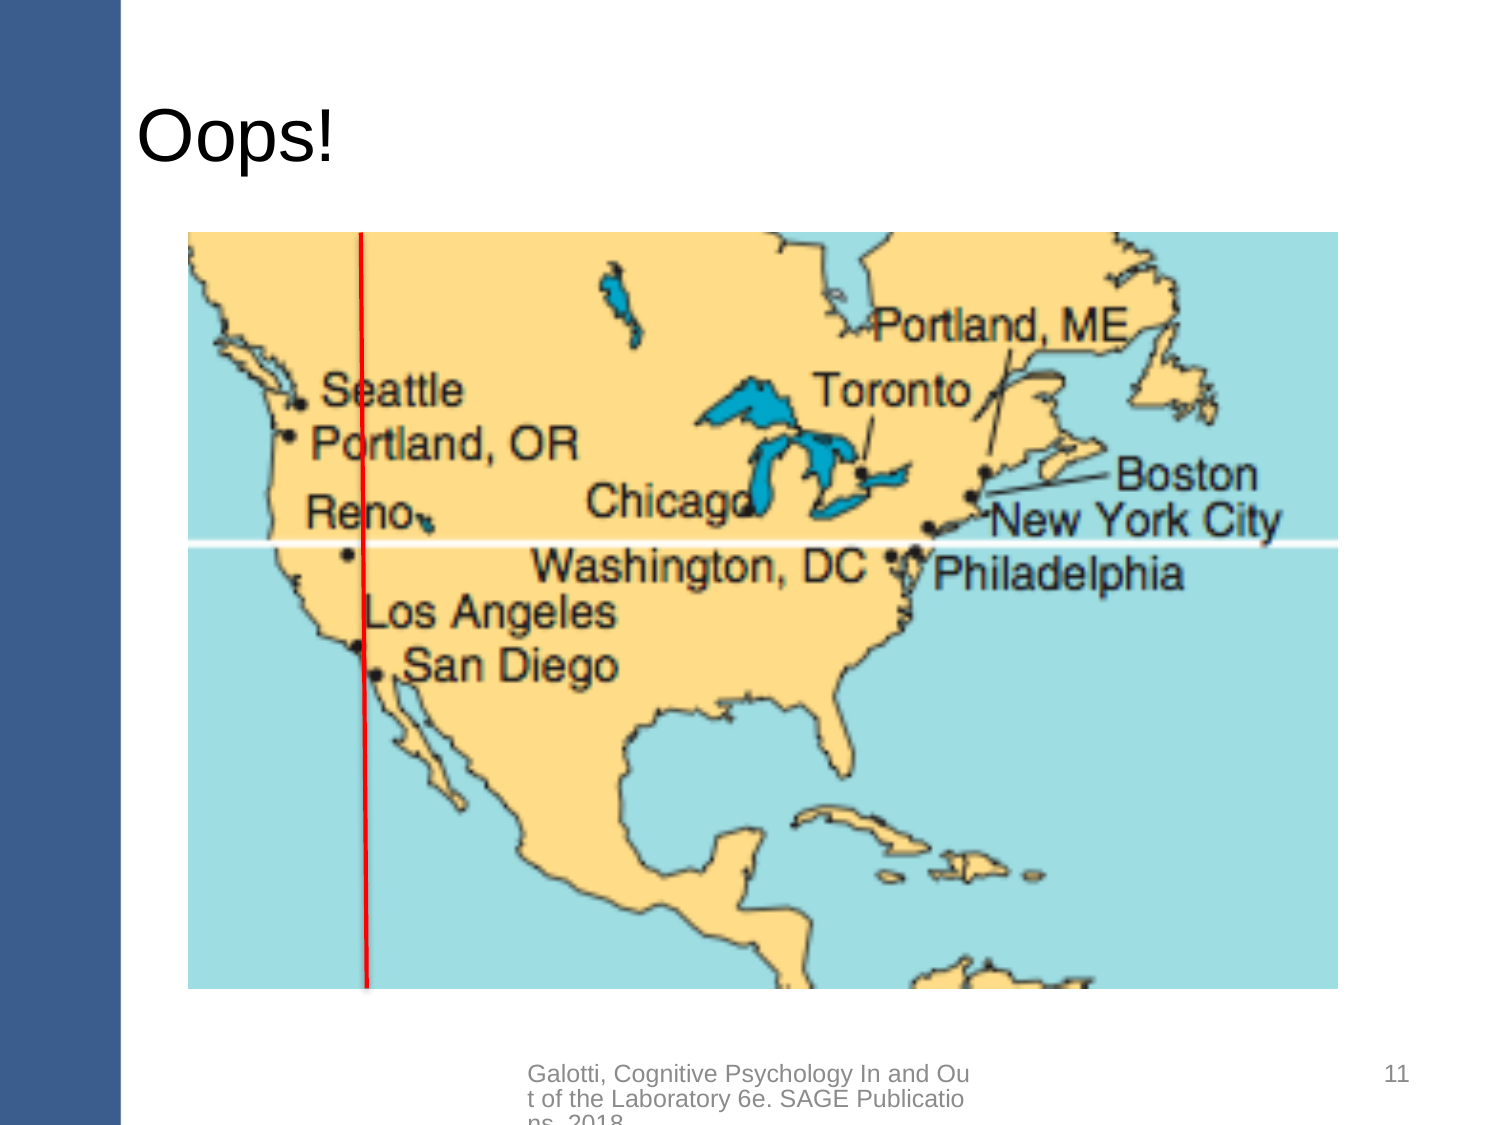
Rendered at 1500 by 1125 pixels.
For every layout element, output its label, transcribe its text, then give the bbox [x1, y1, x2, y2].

title Oops! [121, 37, 1472, 225]
picture [0, 0, 1500, 1125]
slide_number 11 [1074, 1042, 1425, 1103]
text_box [360, 232, 367, 989]
footer Galotti, Cognitive Psychology In and Out of the Laboratory 6e. SAGE Publications, 2018. [512, 1042, 988, 1103]
